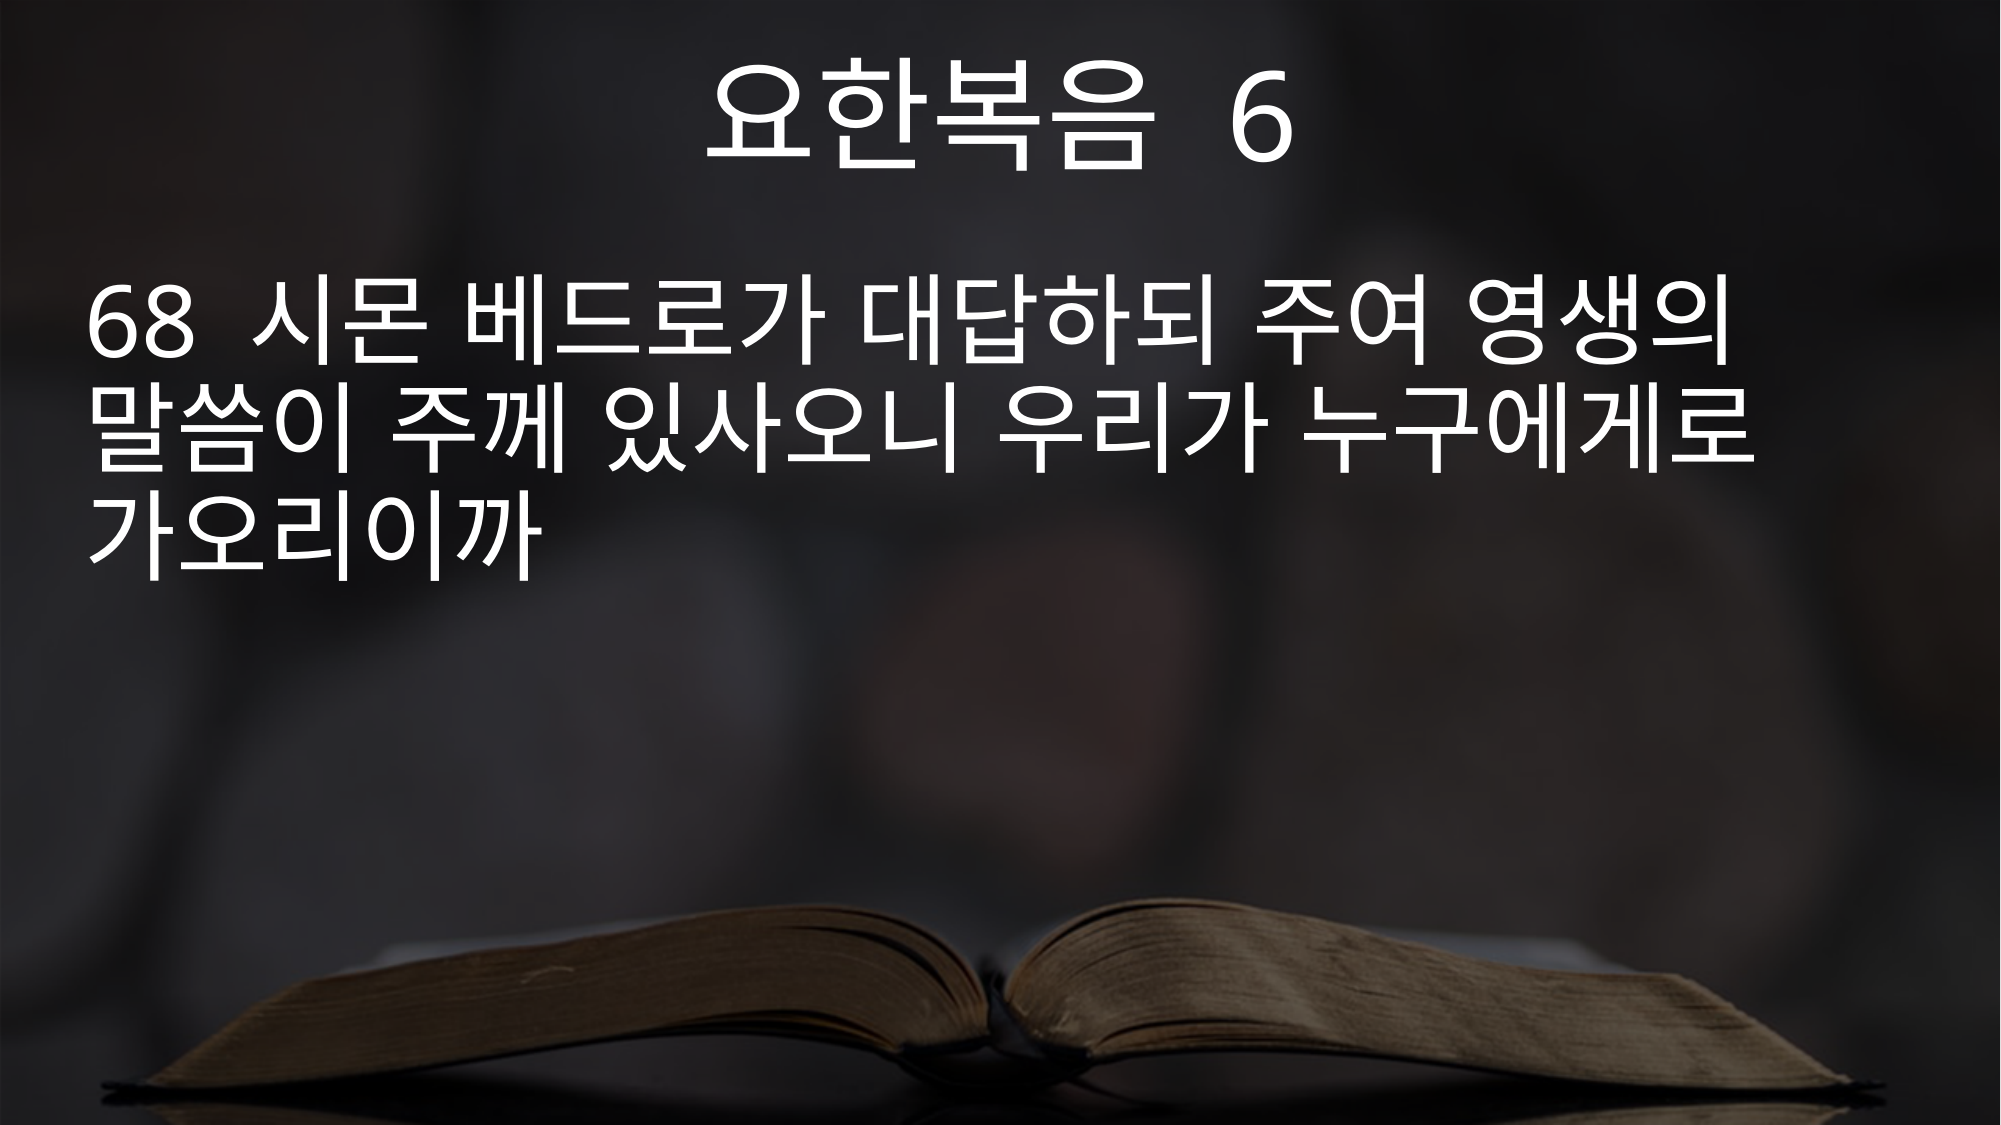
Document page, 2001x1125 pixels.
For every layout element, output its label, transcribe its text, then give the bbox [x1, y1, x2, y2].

list 68 시몬 베드로가 대답하되 주여 영생의 말씀이 주께 있사오니 우리가 누구에게로 가오리이까 [69, 263, 1953, 423]
picture [0, 0, 2001, 1125]
footer 요한복음 6 [0, 32, 2000, 192]
